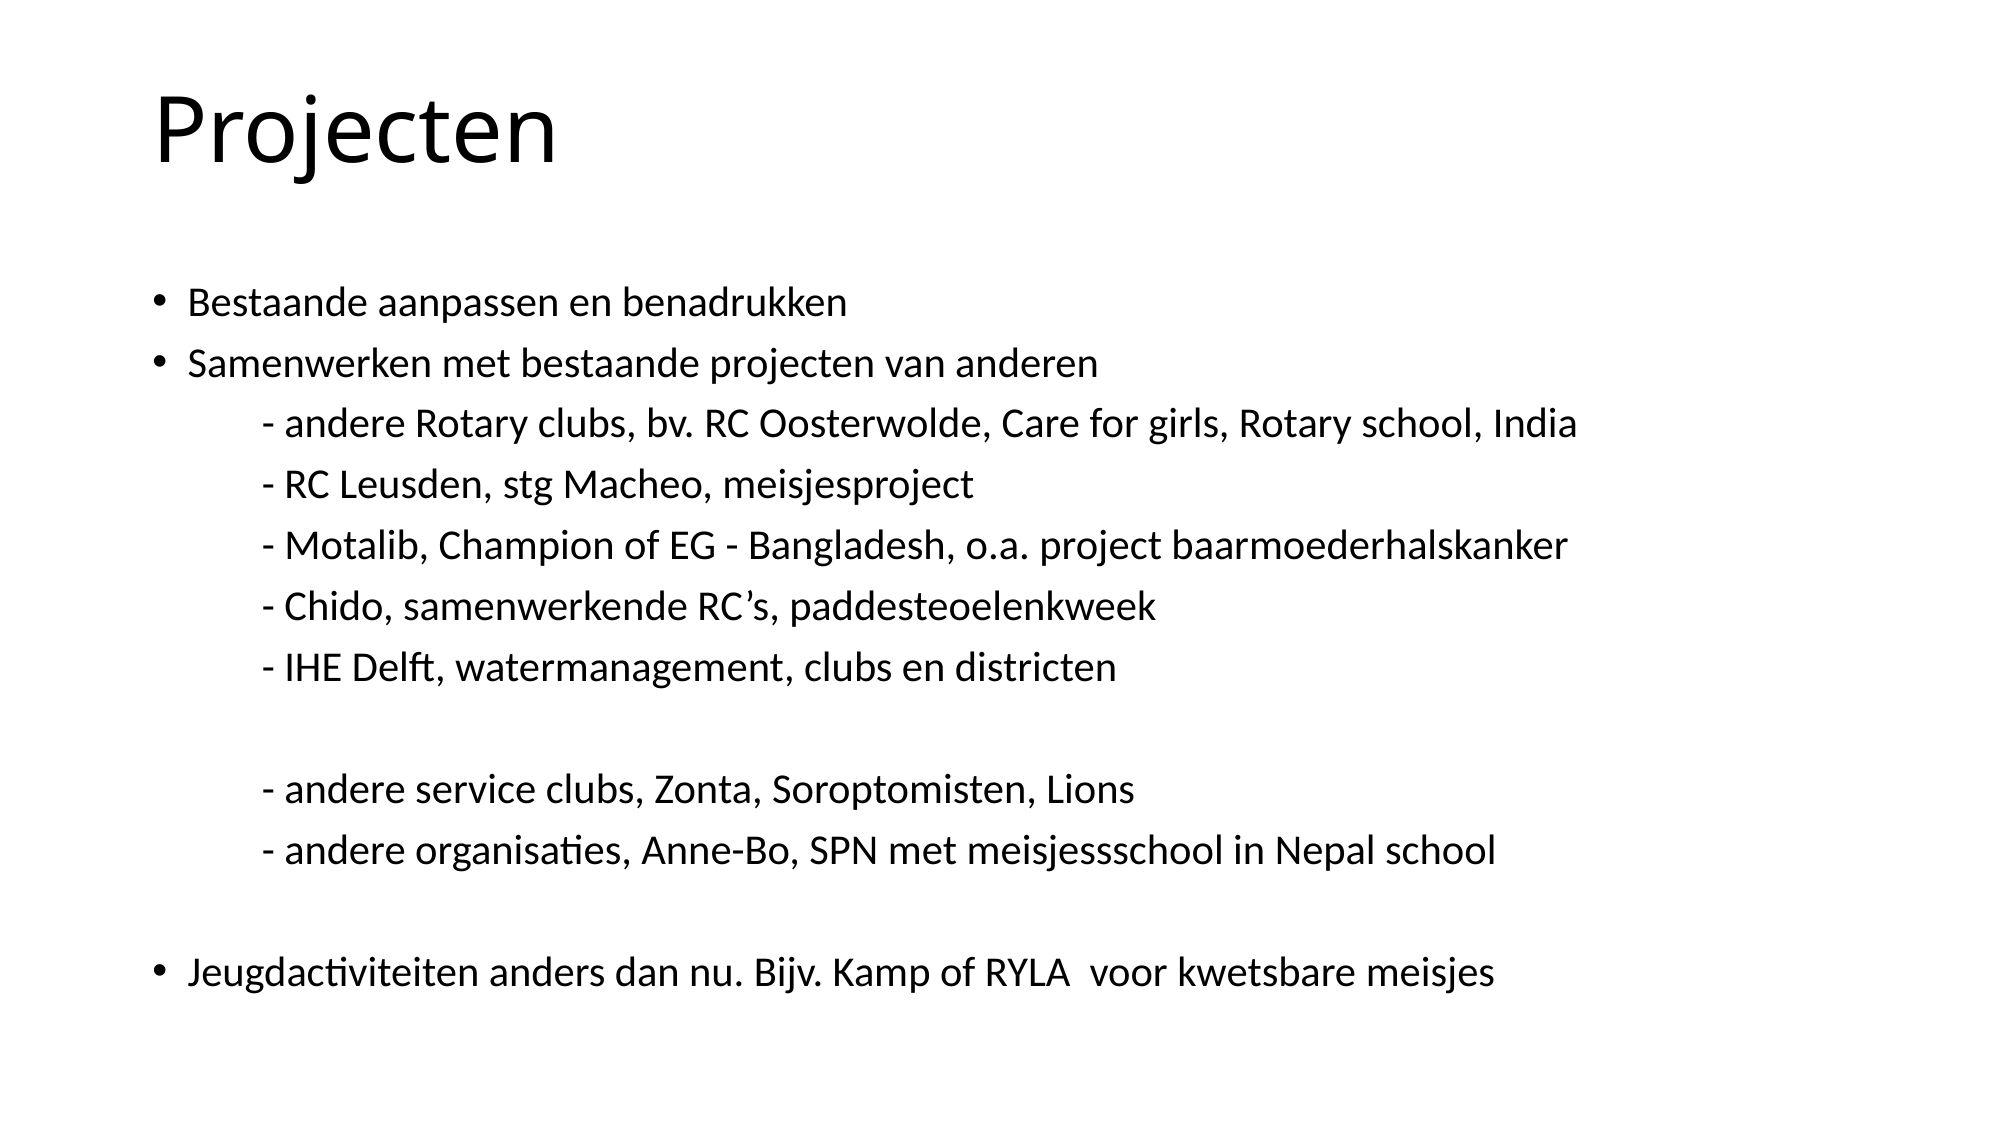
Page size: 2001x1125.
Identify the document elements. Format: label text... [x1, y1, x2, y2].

list Bestaande aanpassen en benadrukken Samenwerken met bestaande projecten van anderen - andere Rotary clubs, bv. RC Oosterwolde, Care for girls, Rotary school, India - RC Leusden, stg Macheo, meisjesproject - Motalib, Champion of EG - Bangladesh, o.a. project baarmoederhalskanker - Chido, samenwerkende RC’s, paddesteoelenkweek - IHE Delft, watermanagement, clubs en districten - andere service clubs, Zonta, Soroptomisten, Lions - andere organisaties, Anne-Bo, SPN met meisjessschool in Nepal school Jeugdactiviteiten anders dan nu. Bijv. Kamp of RYLA voor kwetsbare meisjes [137, 271, 1863, 1014]
title Projecten [137, 59, 1863, 206]
